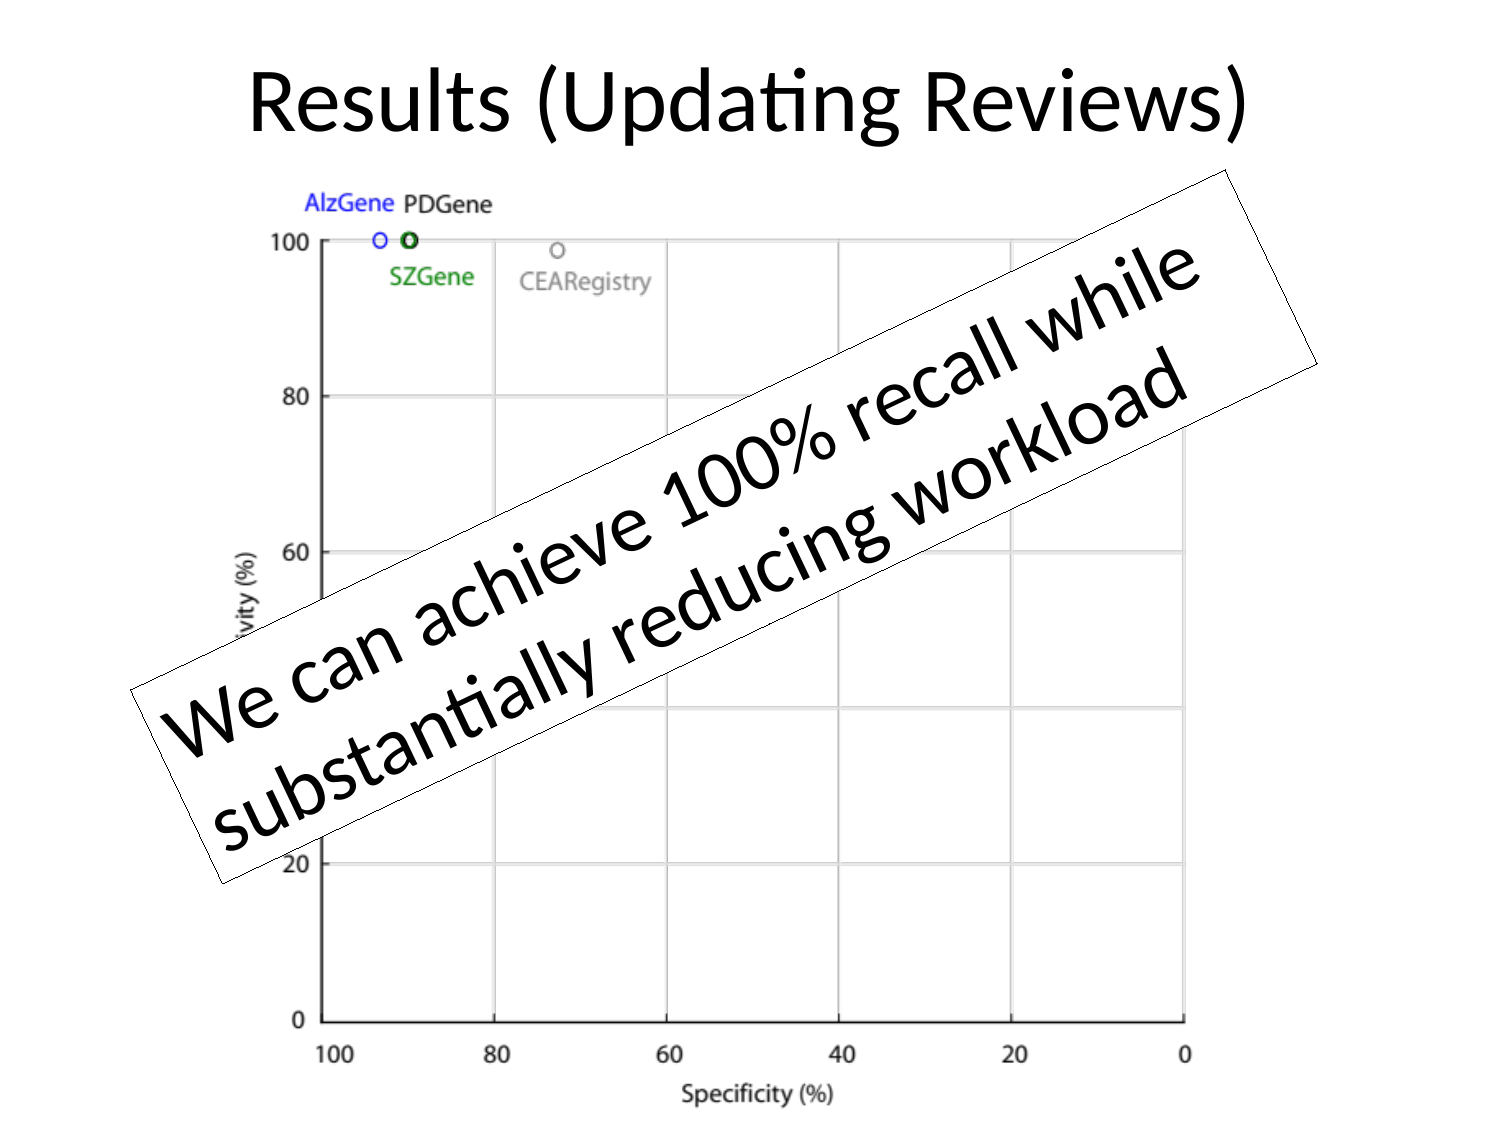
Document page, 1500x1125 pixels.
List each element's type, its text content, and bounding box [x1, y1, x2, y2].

title Results (Updating Reviews) [75, 1, 1425, 189]
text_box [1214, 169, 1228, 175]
picture [99, 176, 1356, 1119]
